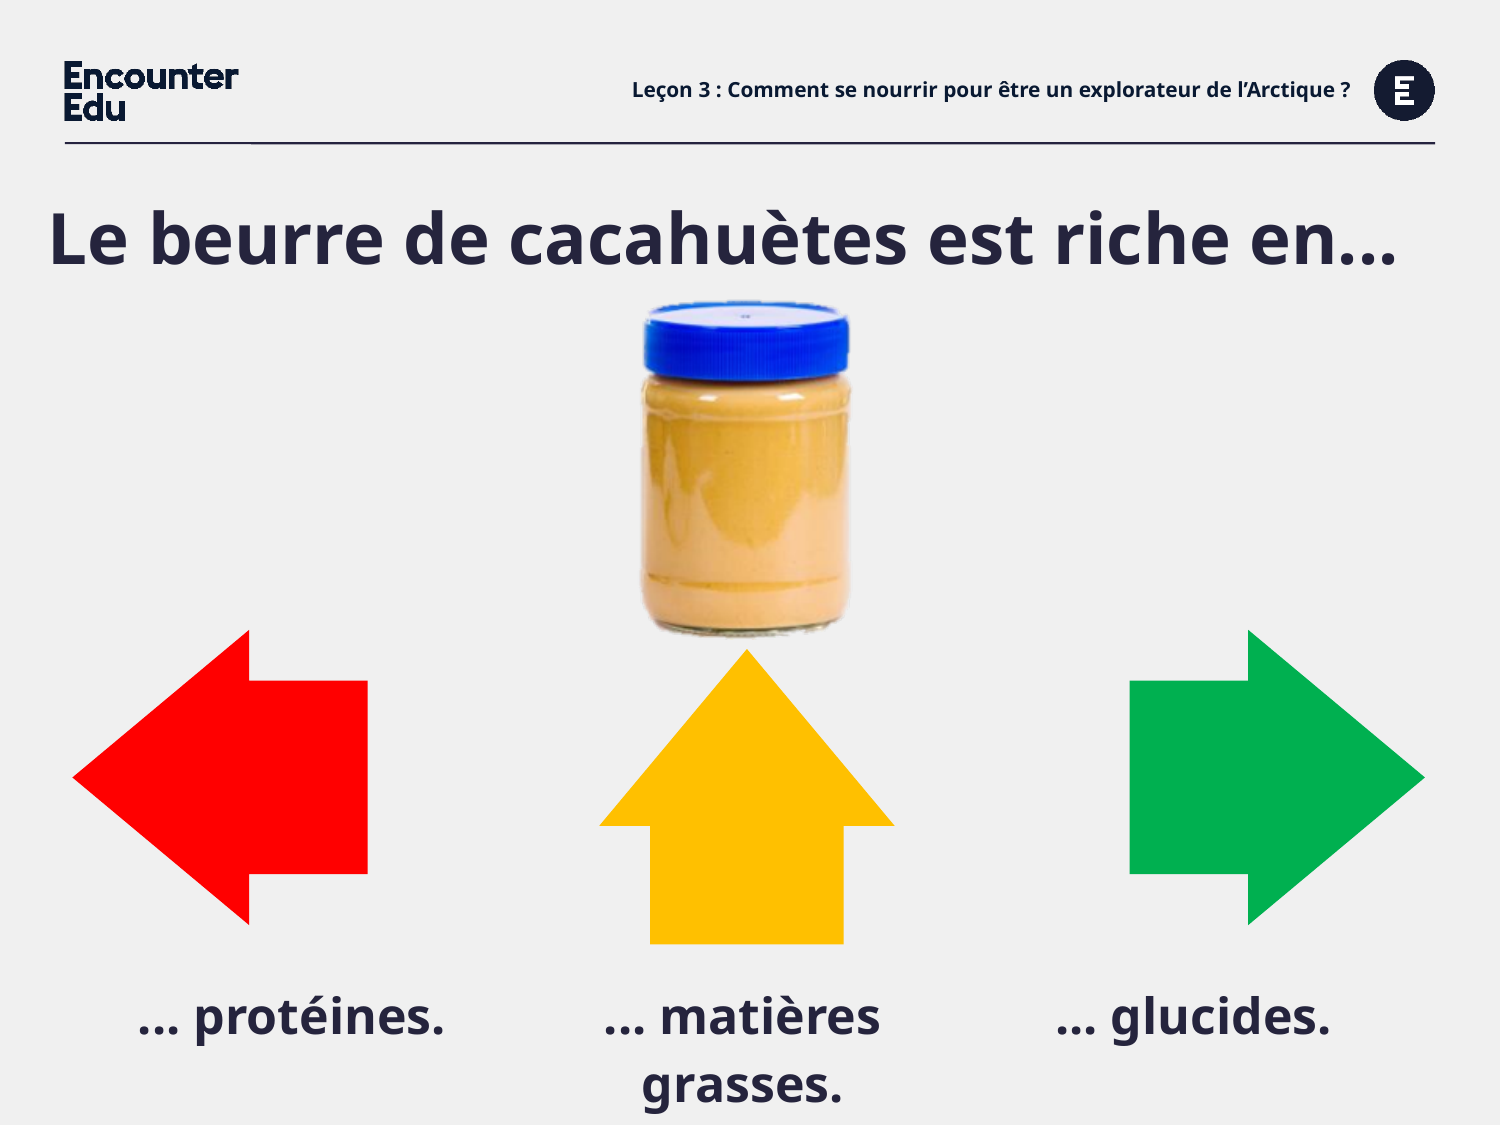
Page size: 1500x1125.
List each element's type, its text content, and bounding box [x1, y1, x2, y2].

text_box Le beurre de cacahuètes est riche en... [0, 186, 1448, 287]
table_header ... glucides. [968, 973, 1419, 1125]
table_header ... matières grasses. [517, 973, 968, 1125]
table_header ... protéines. [66, 973, 517, 1125]
text_box [70, 627, 370, 927]
picture [547, 287, 953, 671]
text_box [597, 671, 897, 947]
title Leçon 3 : Comment se nourrir pour être un explorateur de l’Arctique ? [569, 67, 1359, 114]
picture [60, 59, 243, 122]
picture [1372, 58, 1436, 122]
text_box [1127, 627, 1428, 927]
